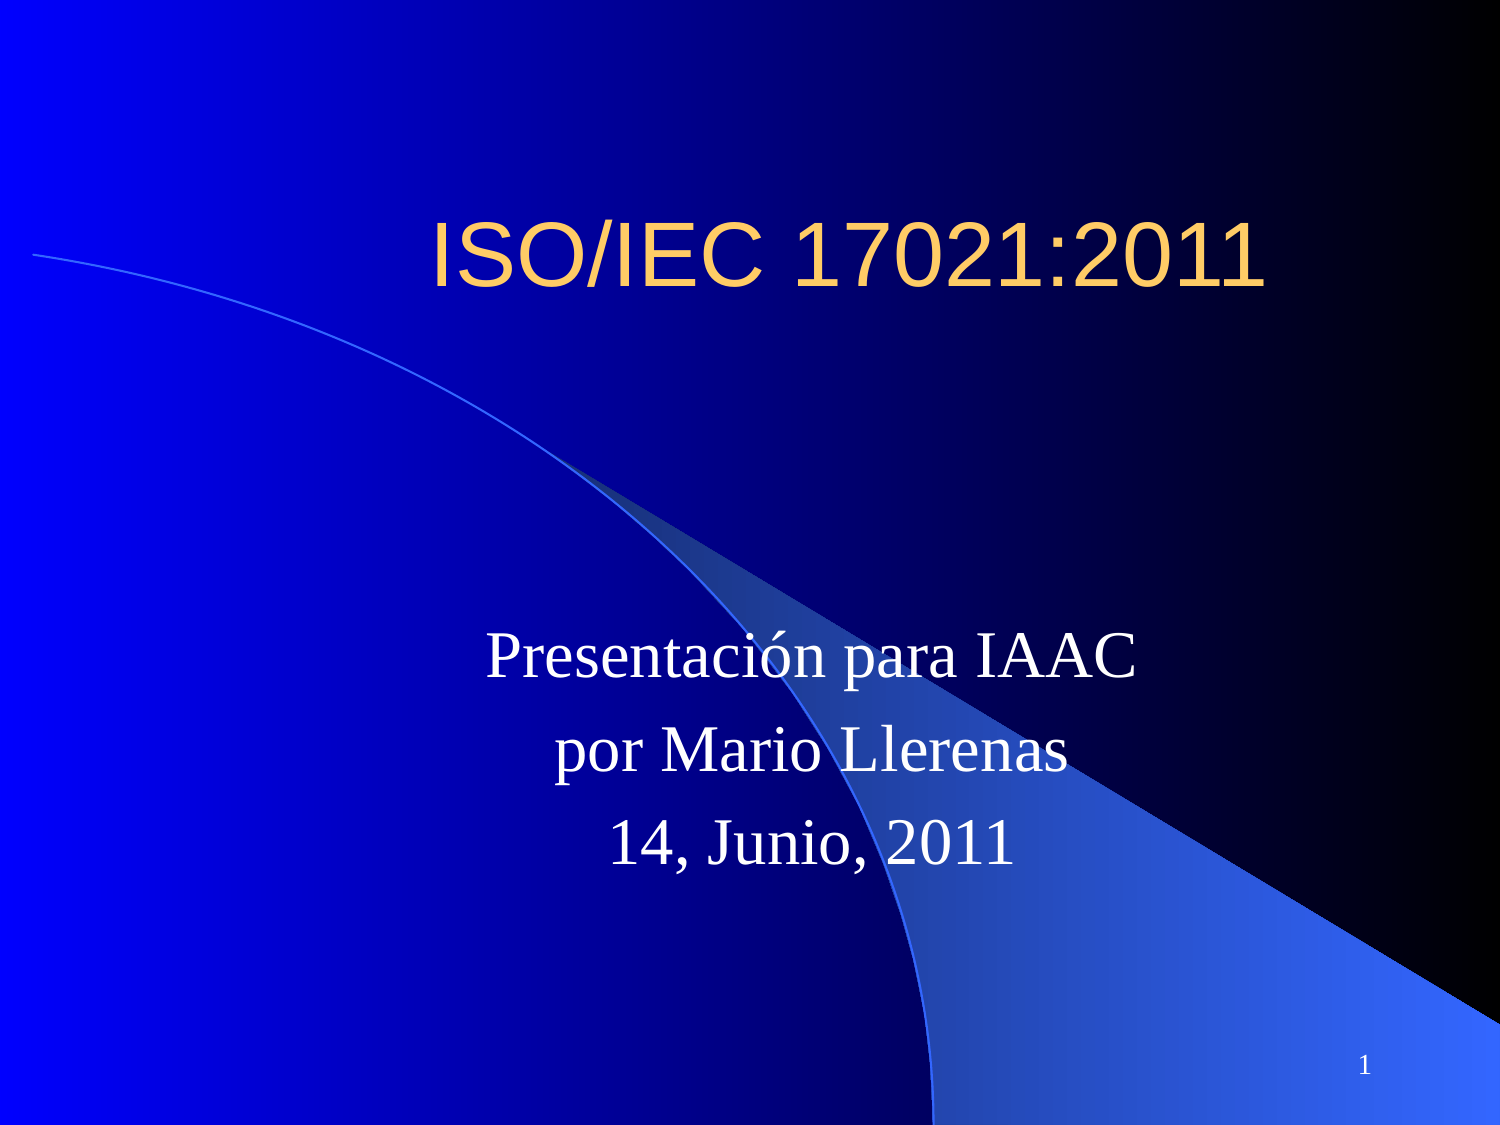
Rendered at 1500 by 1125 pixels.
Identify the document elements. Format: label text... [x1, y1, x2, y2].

title ISO/IEC 17021:2011 [211, 124, 1488, 313]
slide_number 1 [1074, 1024, 1388, 1101]
subtitle Presentación para IAAC por Mario Llerenas 14, Junio, 2011 [287, 574, 1338, 963]
